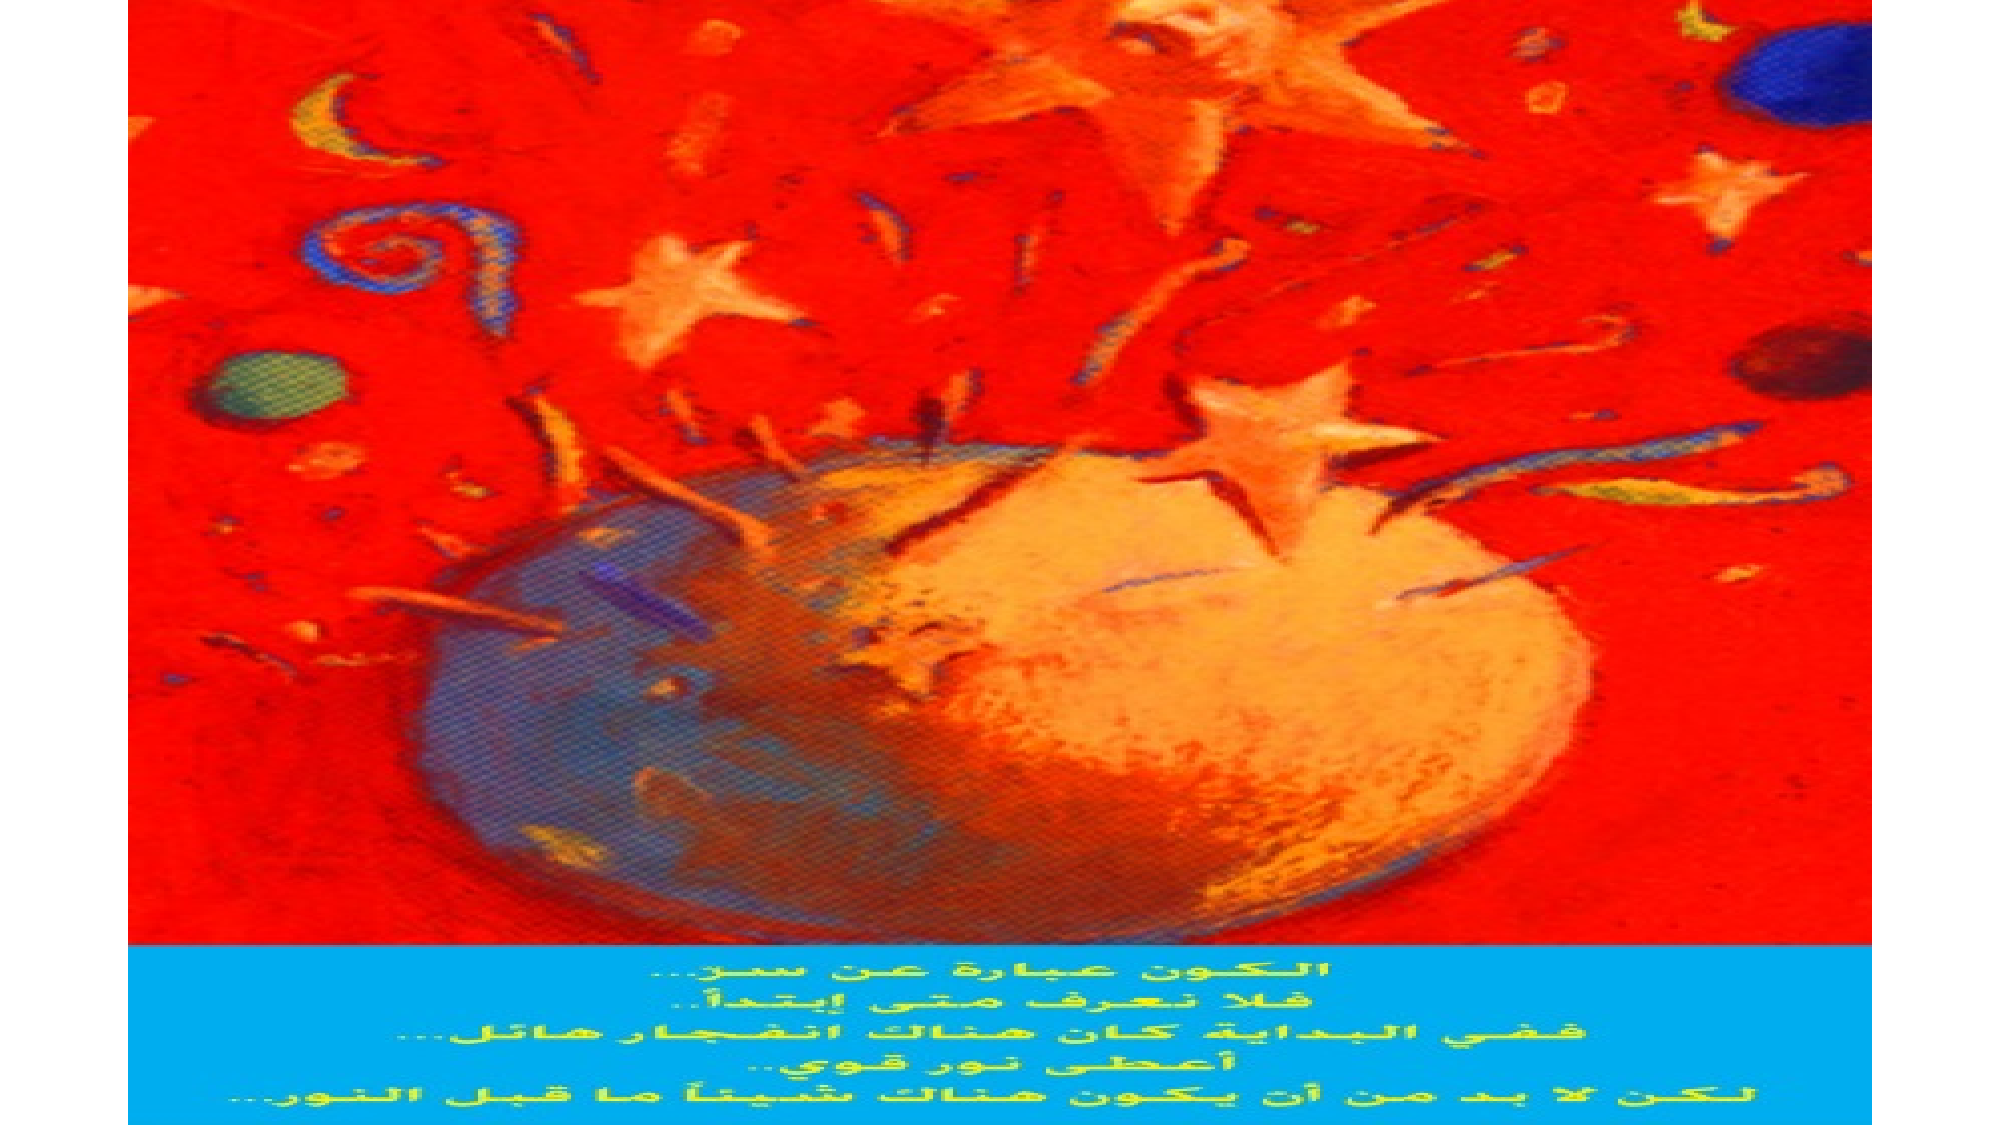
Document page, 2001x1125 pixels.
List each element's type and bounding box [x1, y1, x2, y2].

list [128, 0, 1872, 1125]
